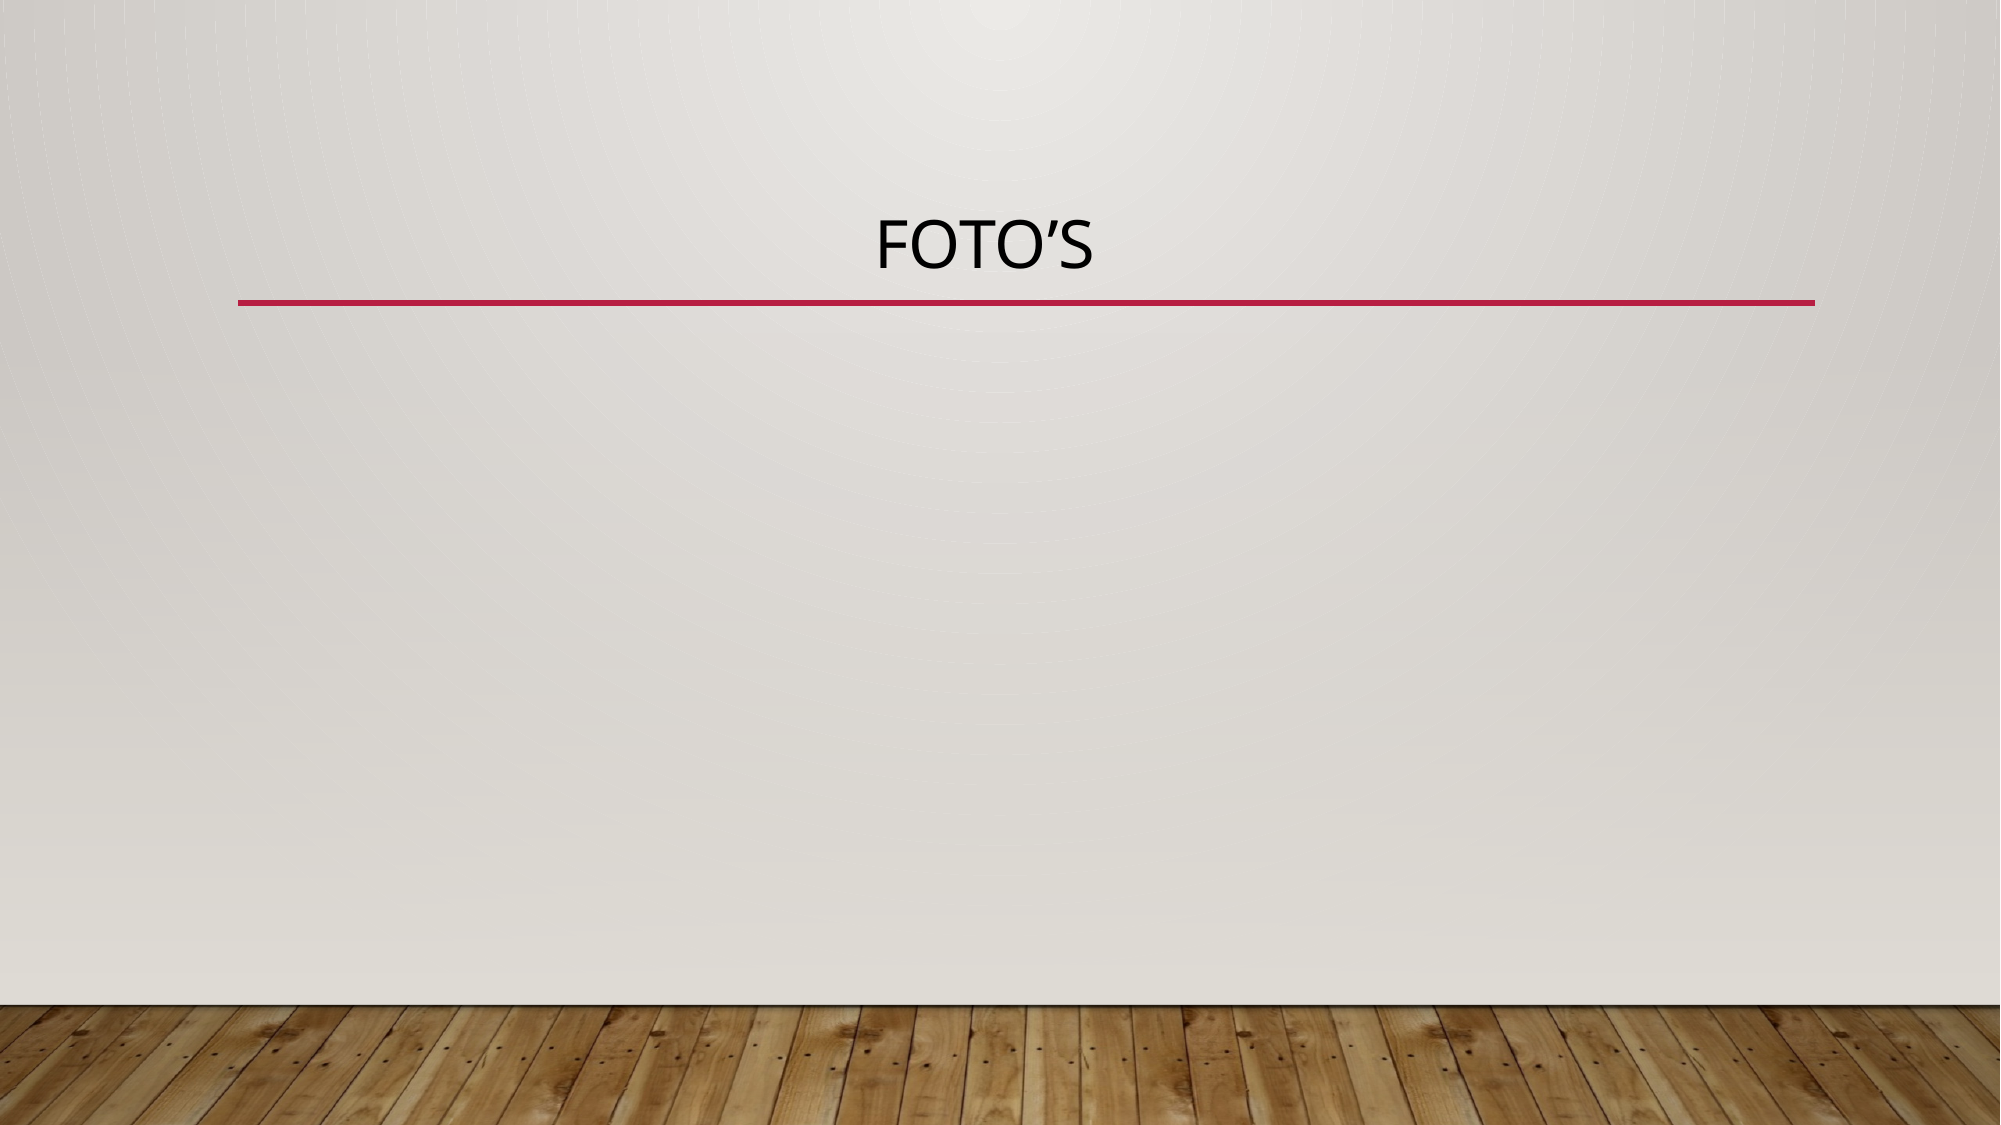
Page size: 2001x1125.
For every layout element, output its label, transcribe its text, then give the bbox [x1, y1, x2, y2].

title Foto’s [238, 131, 1814, 305]
picture [0, 1005, 2000, 1125]
